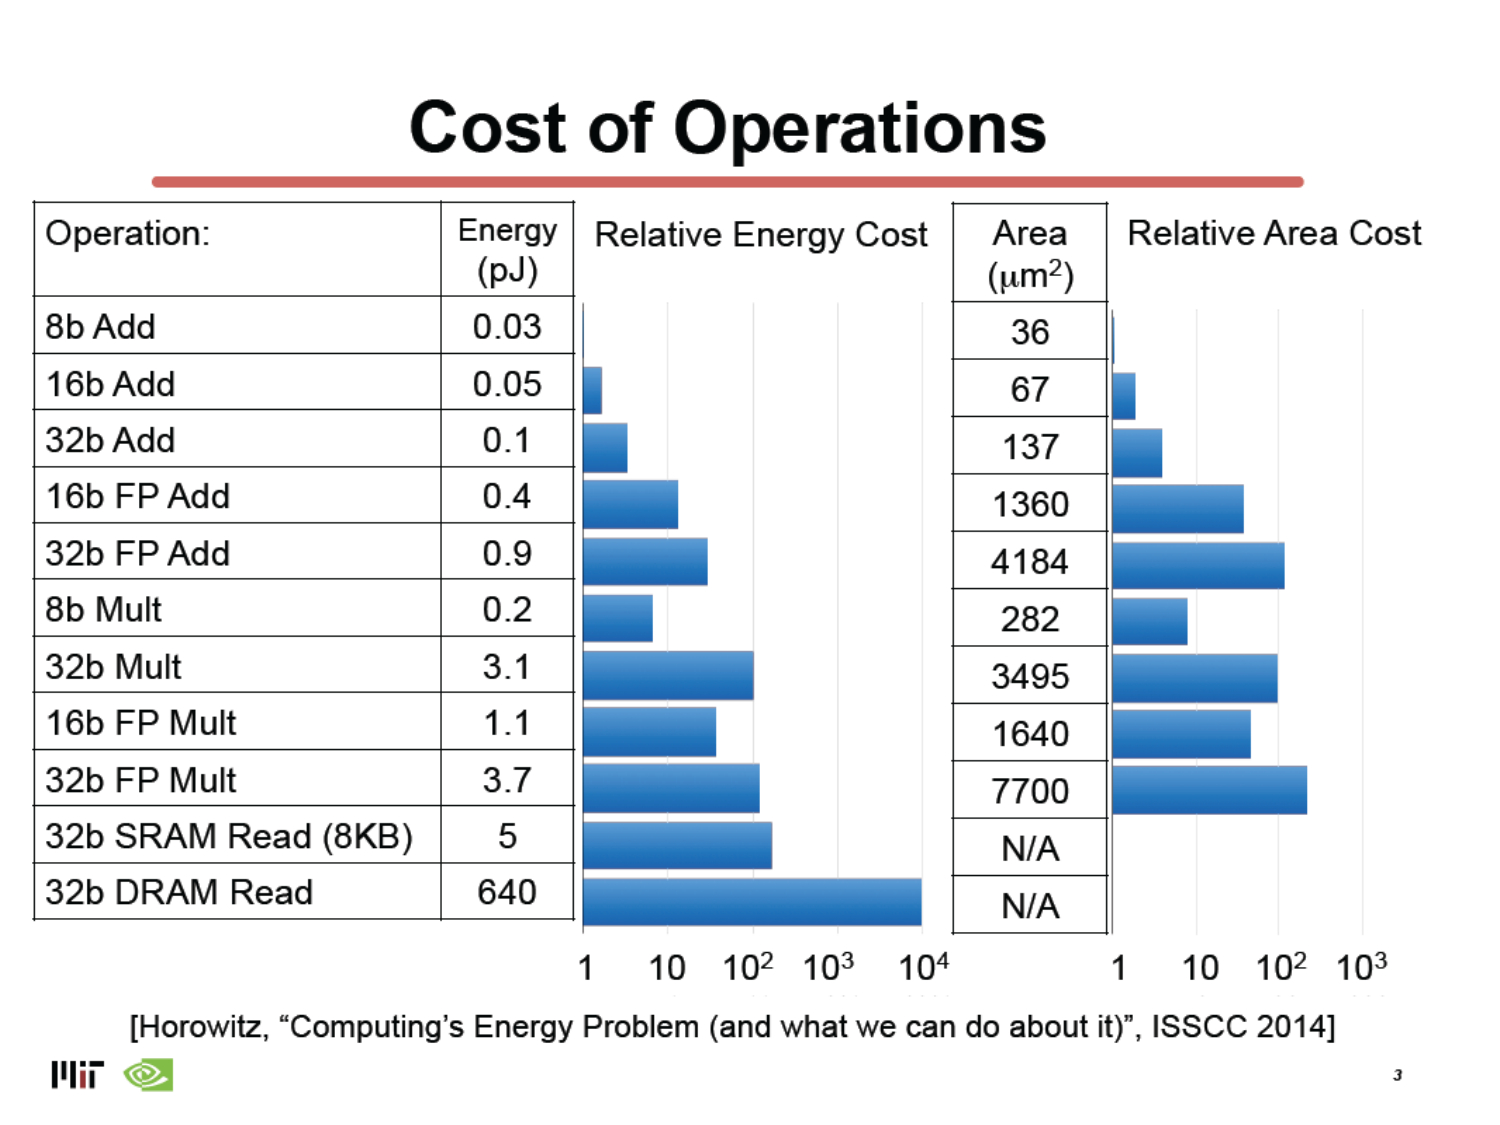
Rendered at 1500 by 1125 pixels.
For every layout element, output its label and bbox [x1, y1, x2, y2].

picture [24, 80, 1426, 1098]
